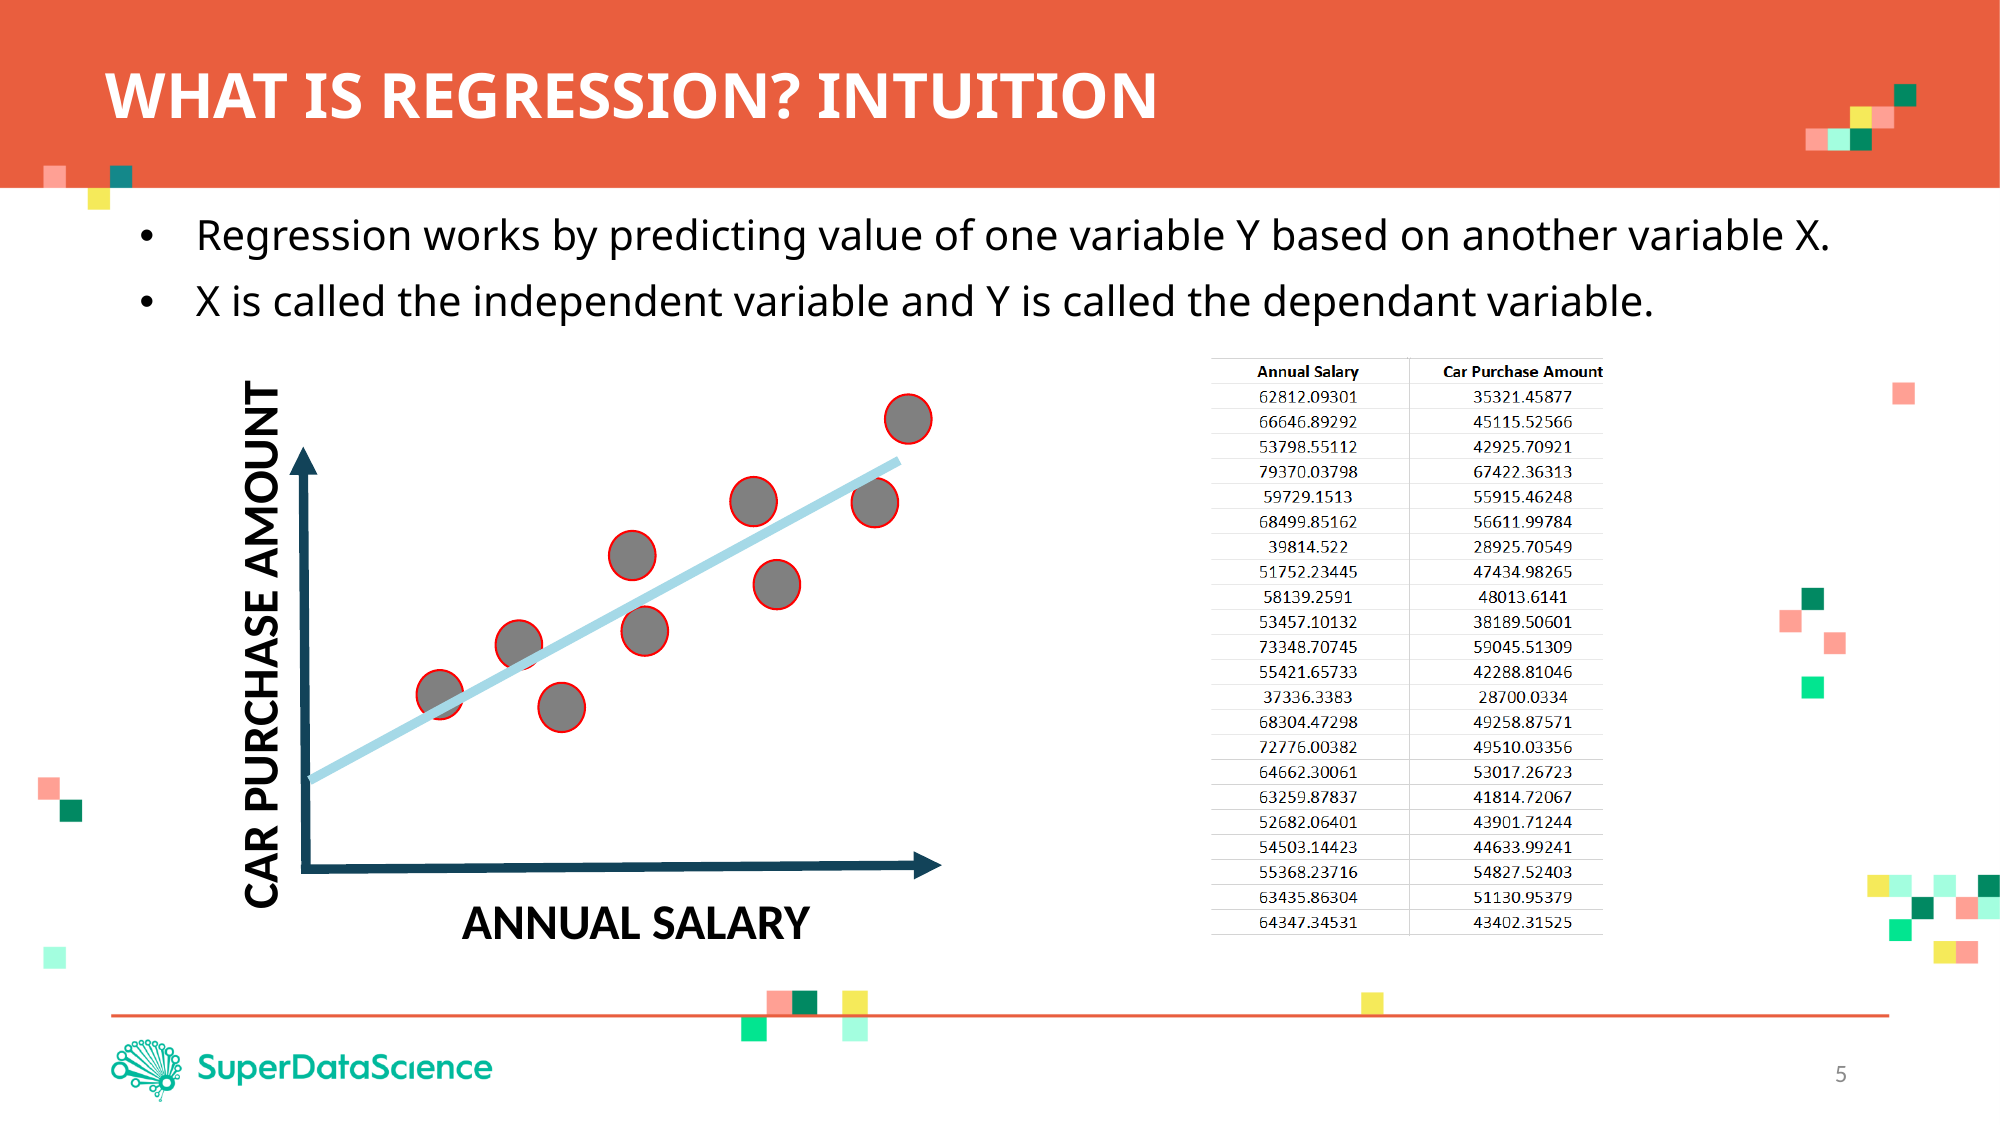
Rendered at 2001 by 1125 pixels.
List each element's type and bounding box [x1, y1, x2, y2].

picture [0, 0, 2000, 1125]
text_box [306, 865, 942, 870]
text_box [309, 460, 900, 781]
